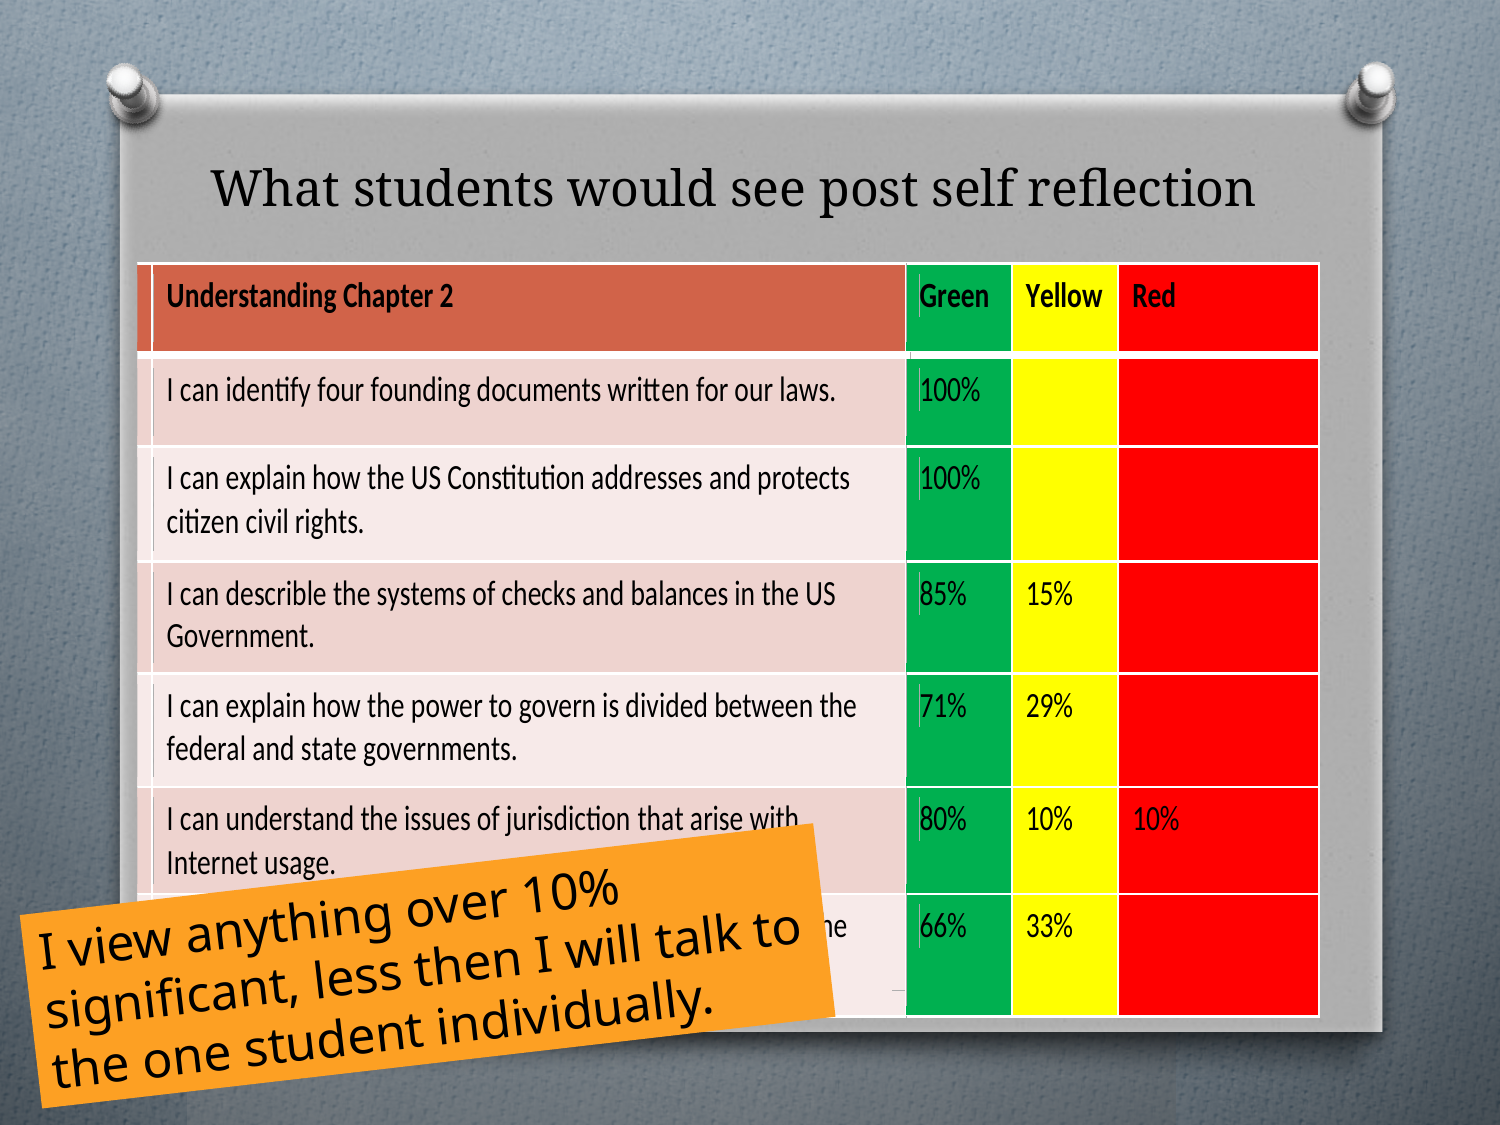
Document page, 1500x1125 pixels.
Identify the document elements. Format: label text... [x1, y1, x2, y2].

picture [1317, 35, 1439, 156]
picture [75, 29, 198, 153]
title What students would see post self reflection [162, 87, 1306, 262]
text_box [137, 262, 1463, 1072]
text_box I view anything over 10% significant, less then I will talk to the one student individually. [19, 902, 358, 1109]
